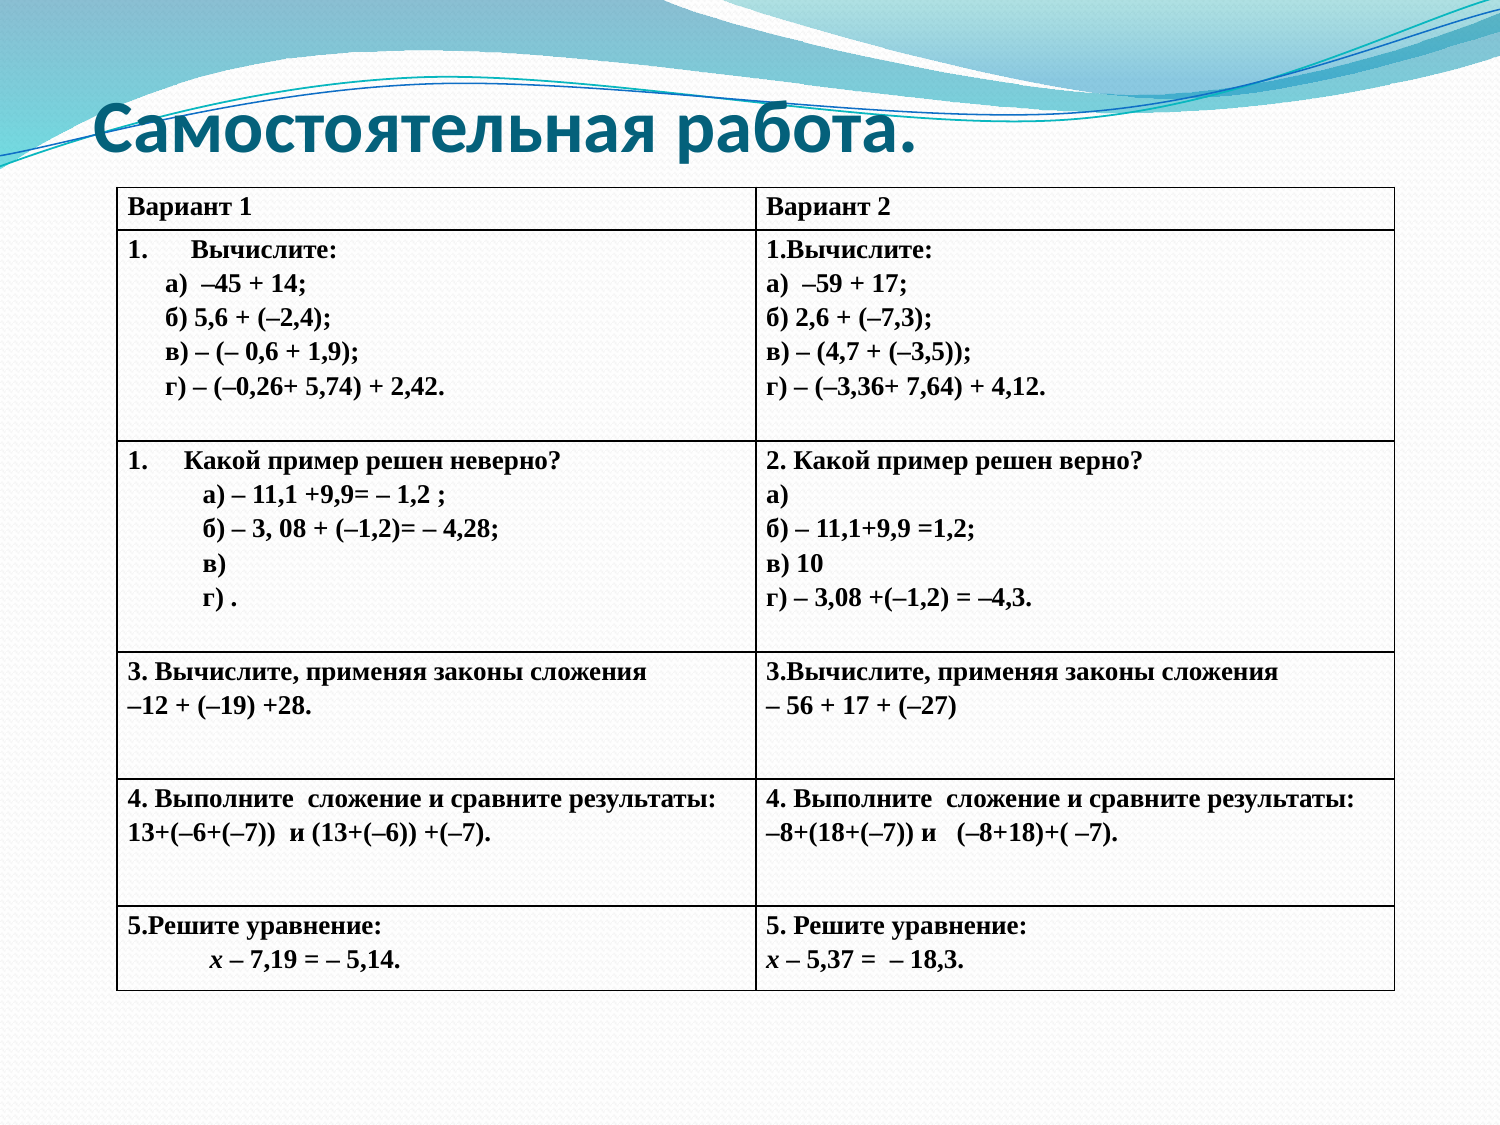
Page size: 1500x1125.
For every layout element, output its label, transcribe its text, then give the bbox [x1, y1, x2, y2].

table_cell 5.Решите уравнение: х – 7,19 = – 5,14. [118, 907, 755, 990]
table_cell 5. Решите уравнение: х – 5,37 = – 18,3. [757, 907, 1394, 990]
table_cell Какой пример решен неверно? а) – 11,1 +9,9= – 1,2 ; б) – 3, 08 + (–1,2)= – 4,28; в) г) . [118, 442, 755, 651]
table_cell 4. Выполните сложение и сравните результаты: –8+(18+(–7)) и (–8+18)+( –7). [757, 780, 1394, 905]
table_header Вариант 1 [118, 188, 755, 229]
table_cell 1.Вычислите: а) –59 + 17; б) 2,6 + (–7,3); в) – (4,7 + (–3,5)); г) – (–3,36+ 7,64) + 4,12. [757, 231, 1394, 440]
table_cell Вычислите: а) –45 + 14; б) 5,6 + (–2,4); в) – (– 0,6 + 1,9); г) – (–0,26+ 5,74) + 2,42. [118, 231, 755, 440]
table_cell 3.Вычислите, применяя законы сложения – 56 + 17 + (–27) [757, 653, 1394, 778]
table_cell 2. Какой пример решен верно? а) б) – 11,1+9,9 =1,2; в) 10 г) – 3,08 +(–1,2) = –4,3. [757, 442, 1394, 651]
table_header Вариант 2 [757, 188, 1394, 229]
table_cell 3. Вычислите, применяя законы сложения –12 + (–19) +28. [118, 653, 755, 778]
title Самостоятельная работа. [93, 70, 1444, 258]
table_cell 4. Выполните сложение и сравните результаты: 13+(–6+(–7)) и (13+(–6)) +(–7). [118, 780, 755, 905]
